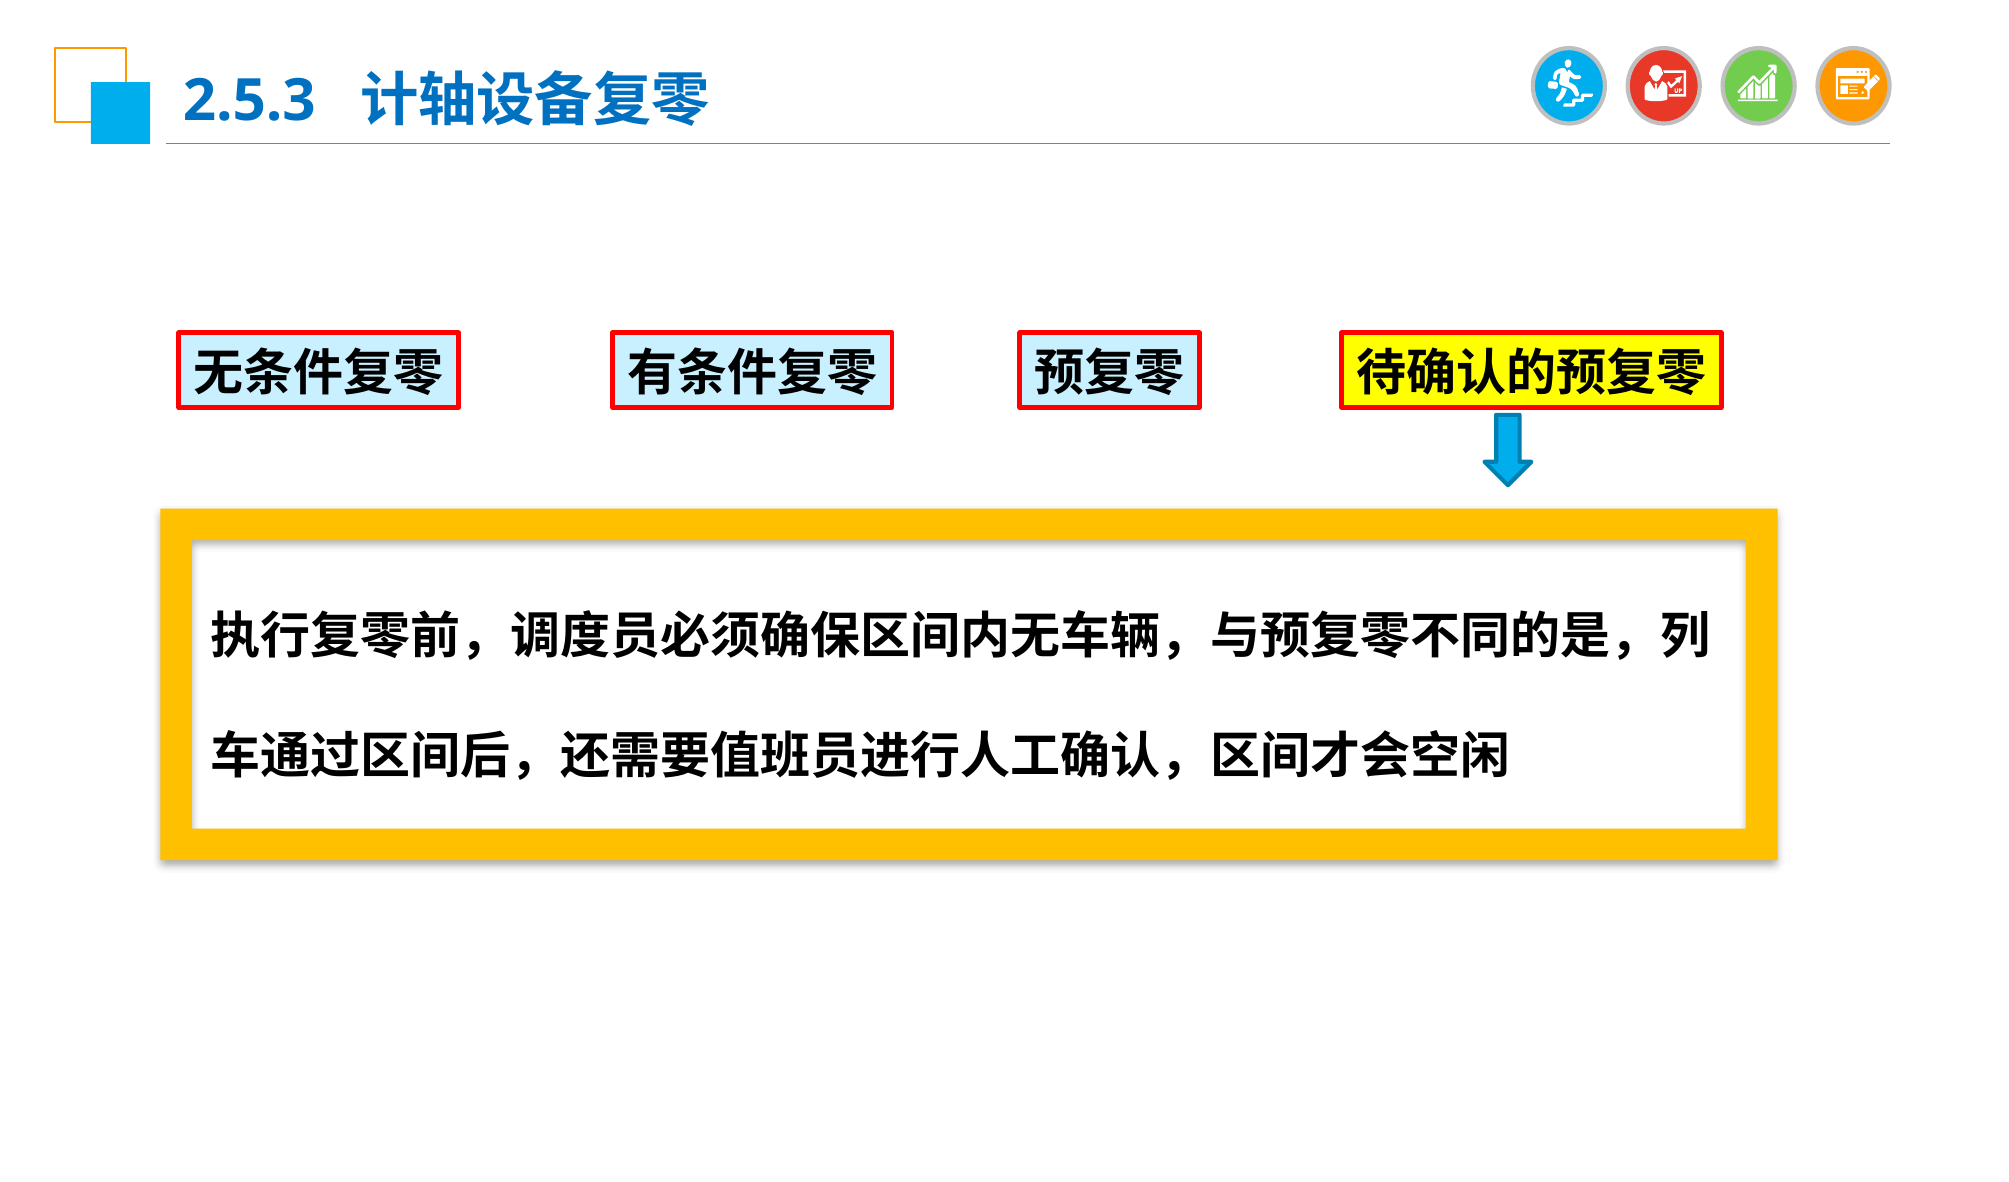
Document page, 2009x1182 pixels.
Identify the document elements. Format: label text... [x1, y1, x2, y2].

text_box 无条件复零 [178, 332, 459, 408]
text_box 预复零 [1019, 332, 1200, 408]
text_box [160, 508, 1778, 861]
text_box 有条件复零 [612, 332, 893, 408]
text_box 2.5.3 计轴设备复零 [162, 51, 731, 142]
text_box 待确认的预复零 [1341, 332, 1722, 408]
text_box [1482, 412, 1534, 488]
